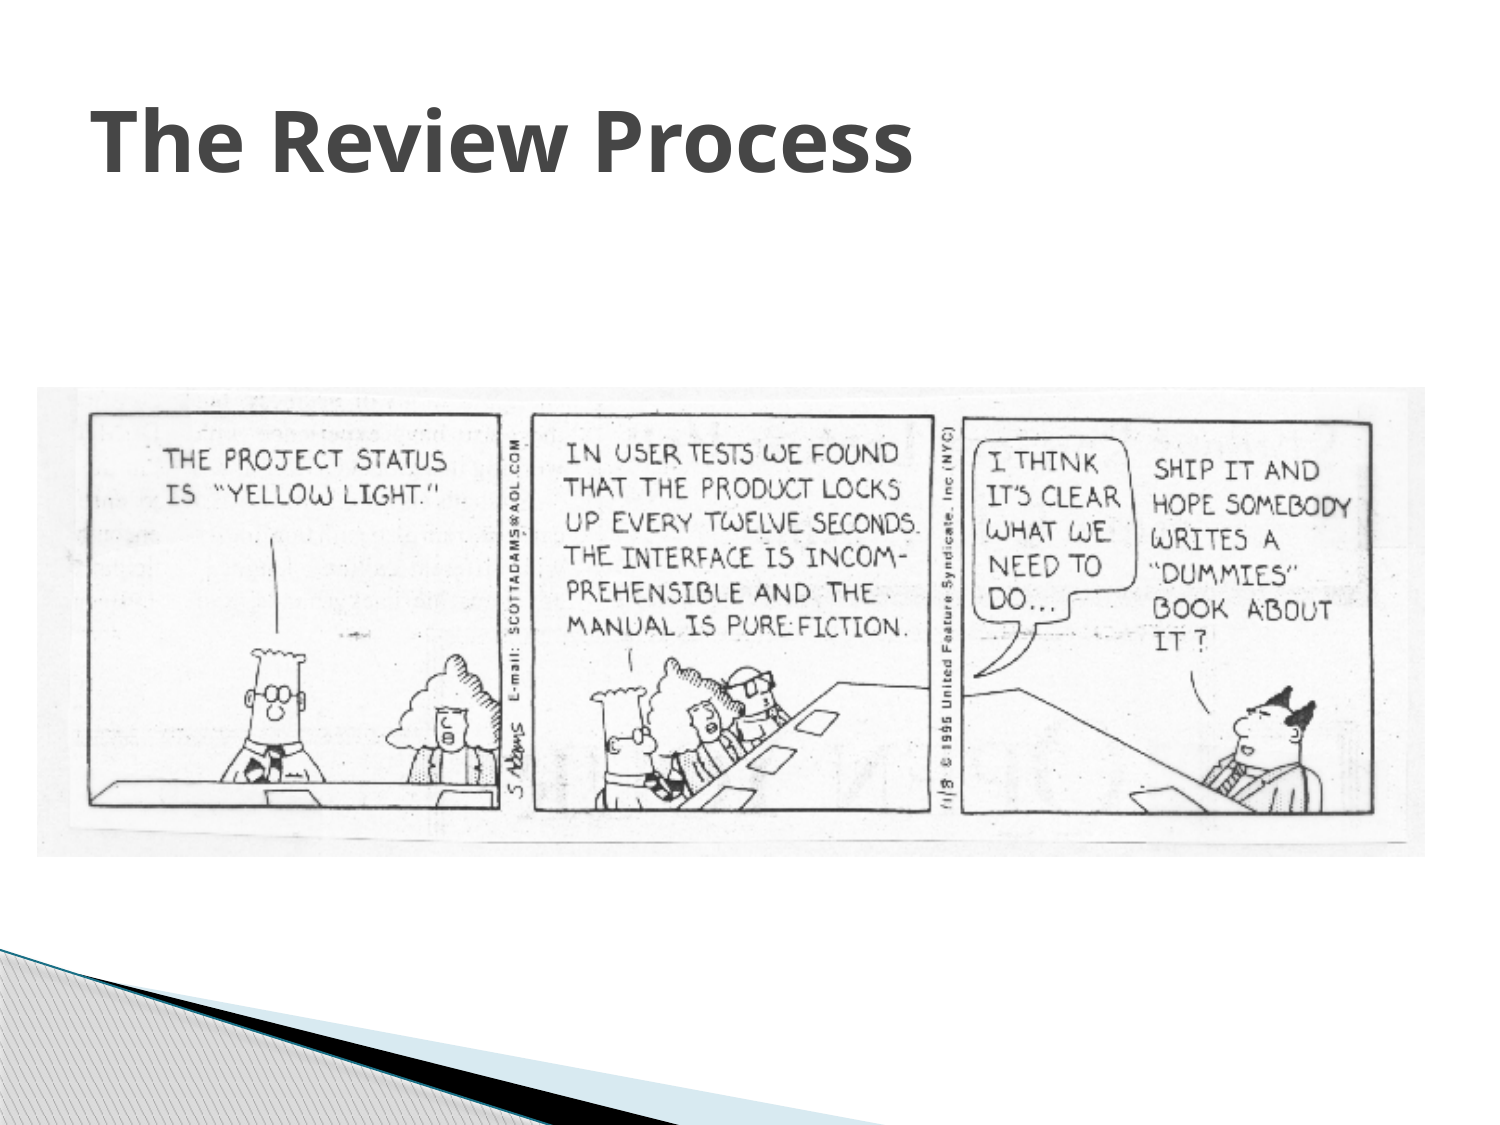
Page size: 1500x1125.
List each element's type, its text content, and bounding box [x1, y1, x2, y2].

picture [37, 387, 1426, 857]
title The Review Process [75, 45, 1425, 233]
